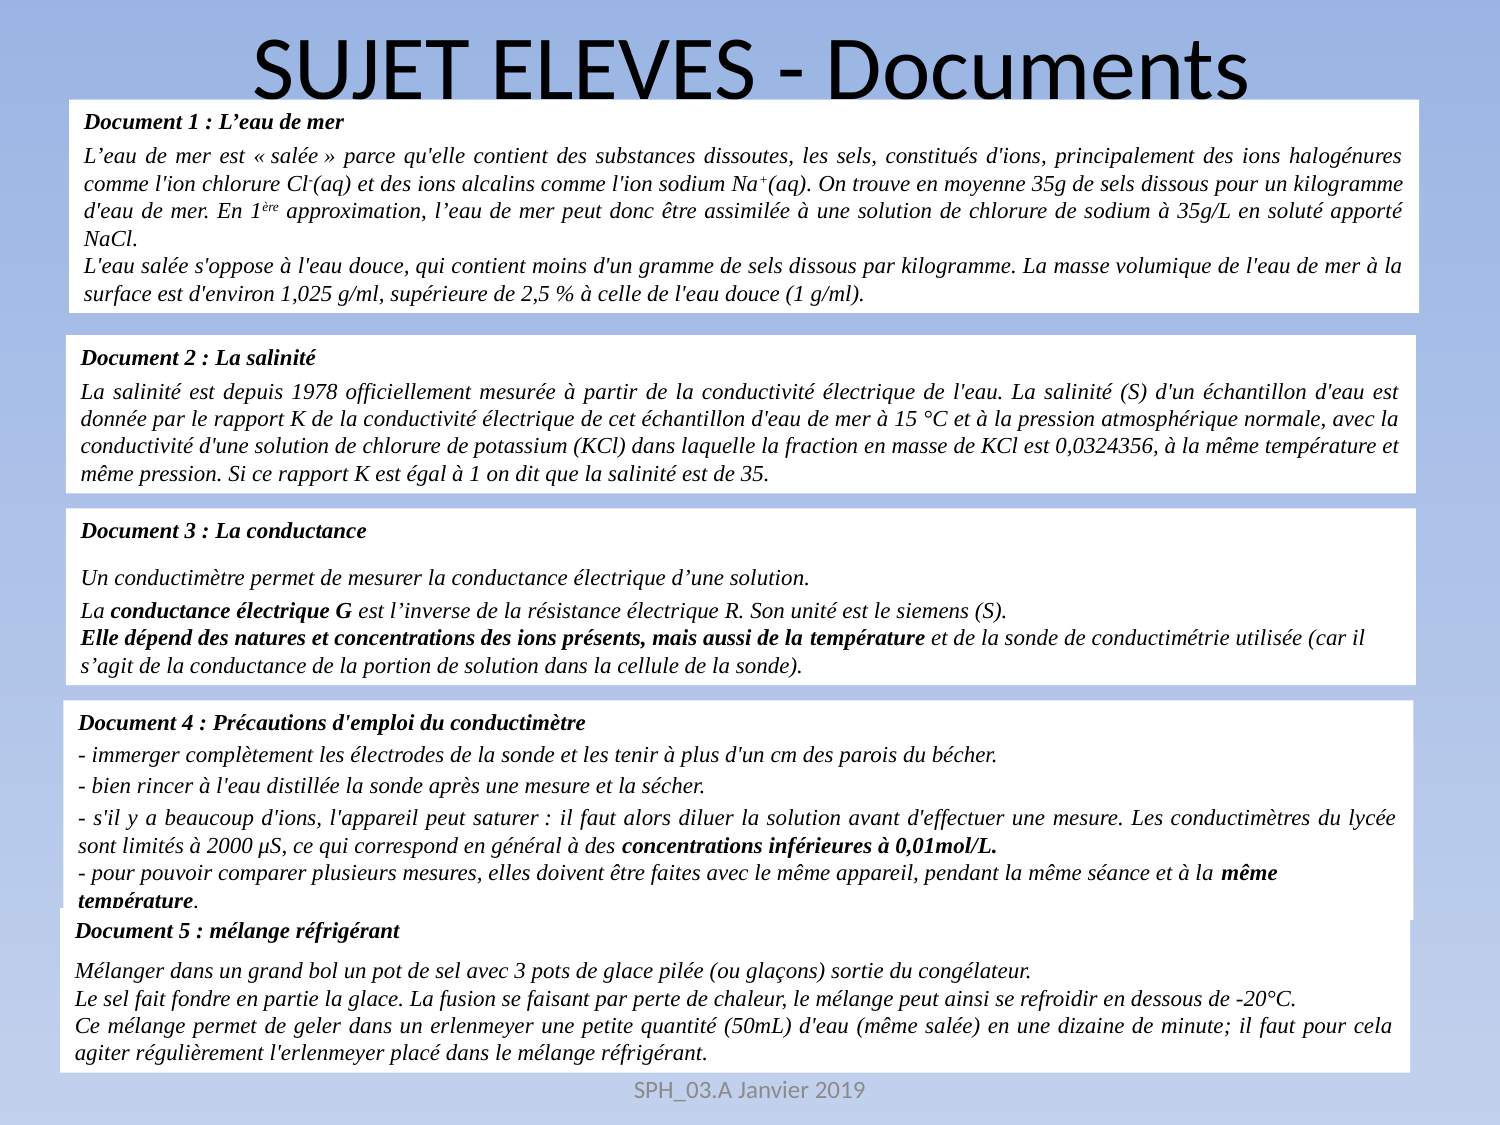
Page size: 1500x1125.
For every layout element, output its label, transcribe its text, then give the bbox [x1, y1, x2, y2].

text_box Document 1 : L’eau de mer L’eau de mer est « salée » parce qu'elle contient des substances dissoutes, les sels, constitués d'ions, principalement des ions halogénures comme l'ion chlorure Cl-(aq) et des ions alcalins comme l'ion sodium Na+(aq). On trouve en moyenne 35g de sels dissous pour un kilogramme d'eau de mer. En 1ère approximation, l’eau de mer peut donc être assimilée à une solution de chlorure de sodium à 35g/L en soluté apporté NaCl. L'eau salée s'oppose à l'eau douce, qui contient moins d'un gramme de sels dissous par kilogramme. La masse volumique de l'eau de mer à la surface est d'environ 1,025 g/ml, supérieure de 2,5 % à celle de l'eau douce (1 g/ml). [69, 99, 1420, 313]
title SUJET ELEVES - Documents [76, 0, 1427, 126]
text_box Document 4 : Précautions d'emploi du conductimètre - immerger complètement les électrodes de la sonde et les tenir à plus d'un cm des parois du bécher. - bien rincer à l'eau distillée la sonde après une mesure et la sécher. - s'il y a beaucoup d'ions, l'appareil peut saturer : il faut alors diluer la solution avant d'effectuer une mesure. Les conductimètres du lycée sont limités à 2000 μS, ce qui correspond en général à des concentrations inférieures à 0,01mol/L. - pour pouvoir comparer plusieurs mesures, elles doivent être faites avec le même appareil, pendant la même séance et à la même température. [63, 700, 1414, 920]
footer SPH_03.A Janvier 2019 [512, 1073, 988, 1119]
text_box Document 5 : mélange réfrigérant Mélanger dans un grand bol un pot de sel avec 3 pots de glace pilée (ou glaçons) sortie du congélateur. Le sel fait fondre en partie la glace. La fusion se faisant par perte de chaleur, le mélange peut ainsi se refroidir en dessous de -20°C. Ce mélange permet de geler dans un erlenmeyer une petite quantité (50mL) d'eau (même salée) en une dizaine de minute; il faut pour cela agiter régulièrement l'erlenmeyer placé dans le mélange réfrigérant. [60, 908, 1411, 1073]
text_box Document 3 : La conductance Un conductimètre permet de mesurer la conductance électrique d’une solution. La conductance électrique G est l’inverse de la résistance électrique R. Son unité est le siemens (S). Elle dépend des natures et concentrations des ions présents, mais aussi de la température et de la sonde de conductimétrie utilisée (car il s’agit de la conductance de la portion de solution dans la cellule de la sonde). [65, 508, 1416, 686]
text_box Document 2 : La salinité La salinité est depuis 1978 officiellement mesurée à partir de la conductivité électrique de l'eau. La salinité (S) d'un échantillon d'eau est donnée par le rapport K de la conductivité électrique de cet échantillon d'eau de mer à 15 °C et à la pression atmosphérique normale, avec la conductivité d'une solution de chlorure de potassium (KCl) dans laquelle la fraction en masse de KCl est 0,0324356, à la même température et même pression. Si ce rapport K est égal à 1 on dit que la salinité est de 35. [65, 335, 1416, 494]
